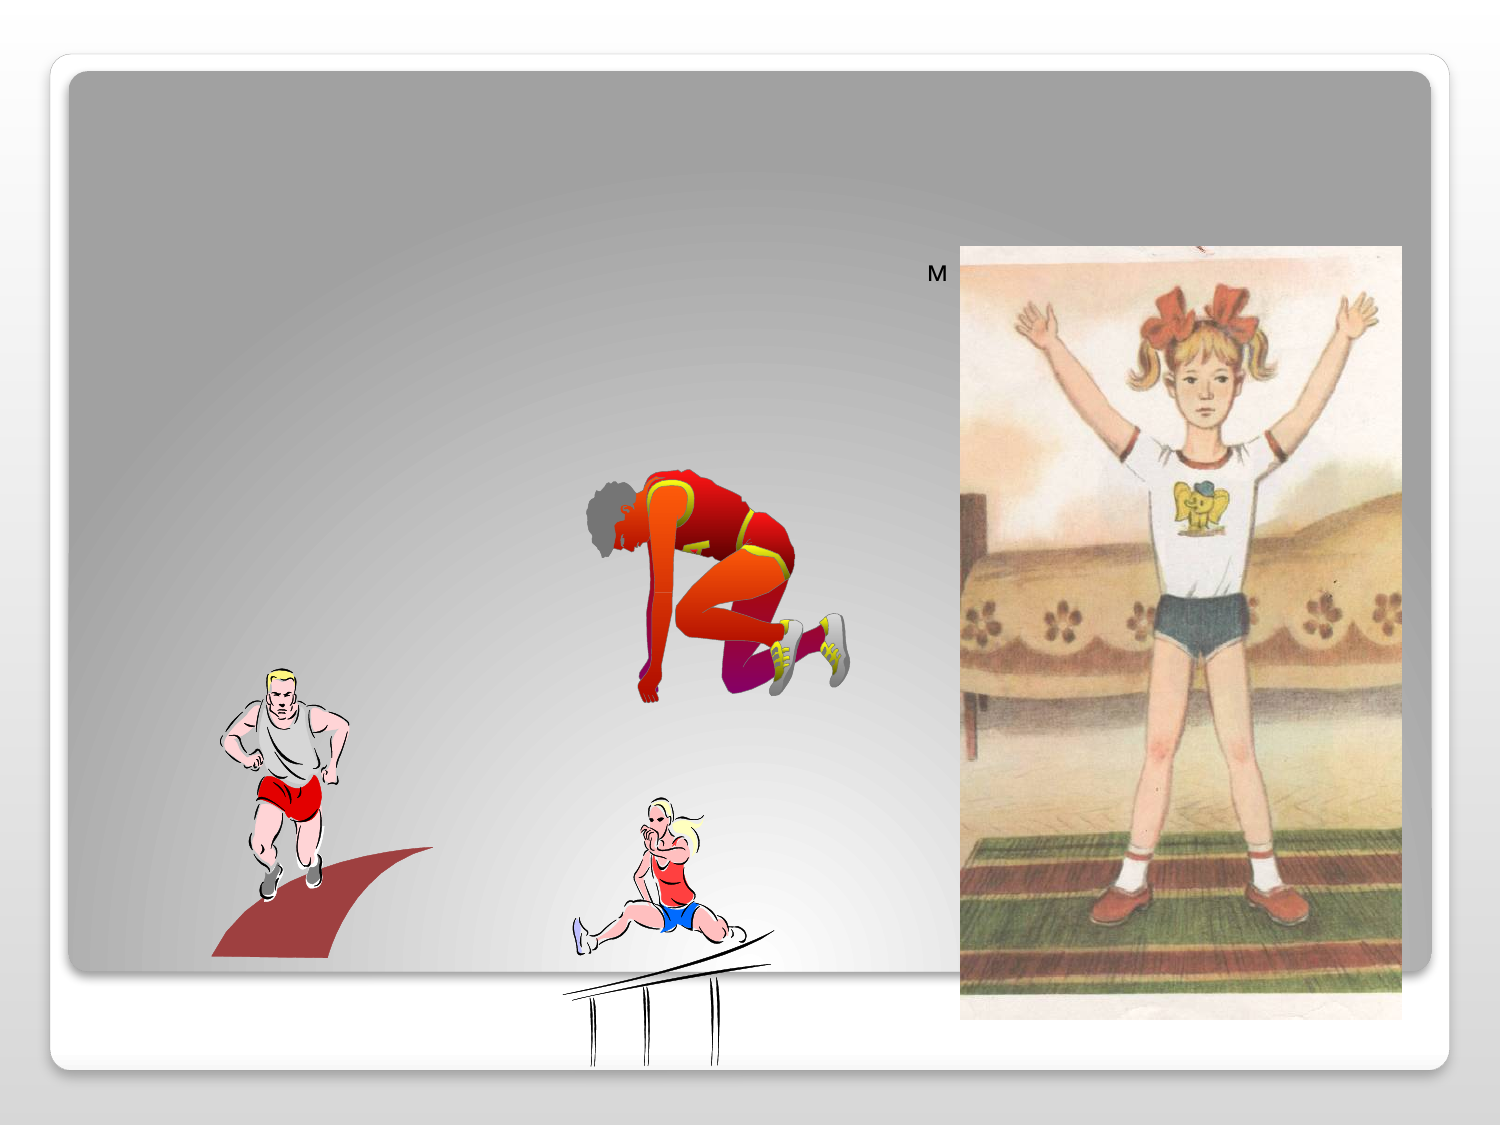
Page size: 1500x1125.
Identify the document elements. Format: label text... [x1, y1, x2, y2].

picture [960, 245, 1402, 1020]
picture [585, 468, 851, 704]
picture [210, 667, 434, 959]
picture [562, 796, 775, 1067]
list м [908, 237, 1397, 928]
